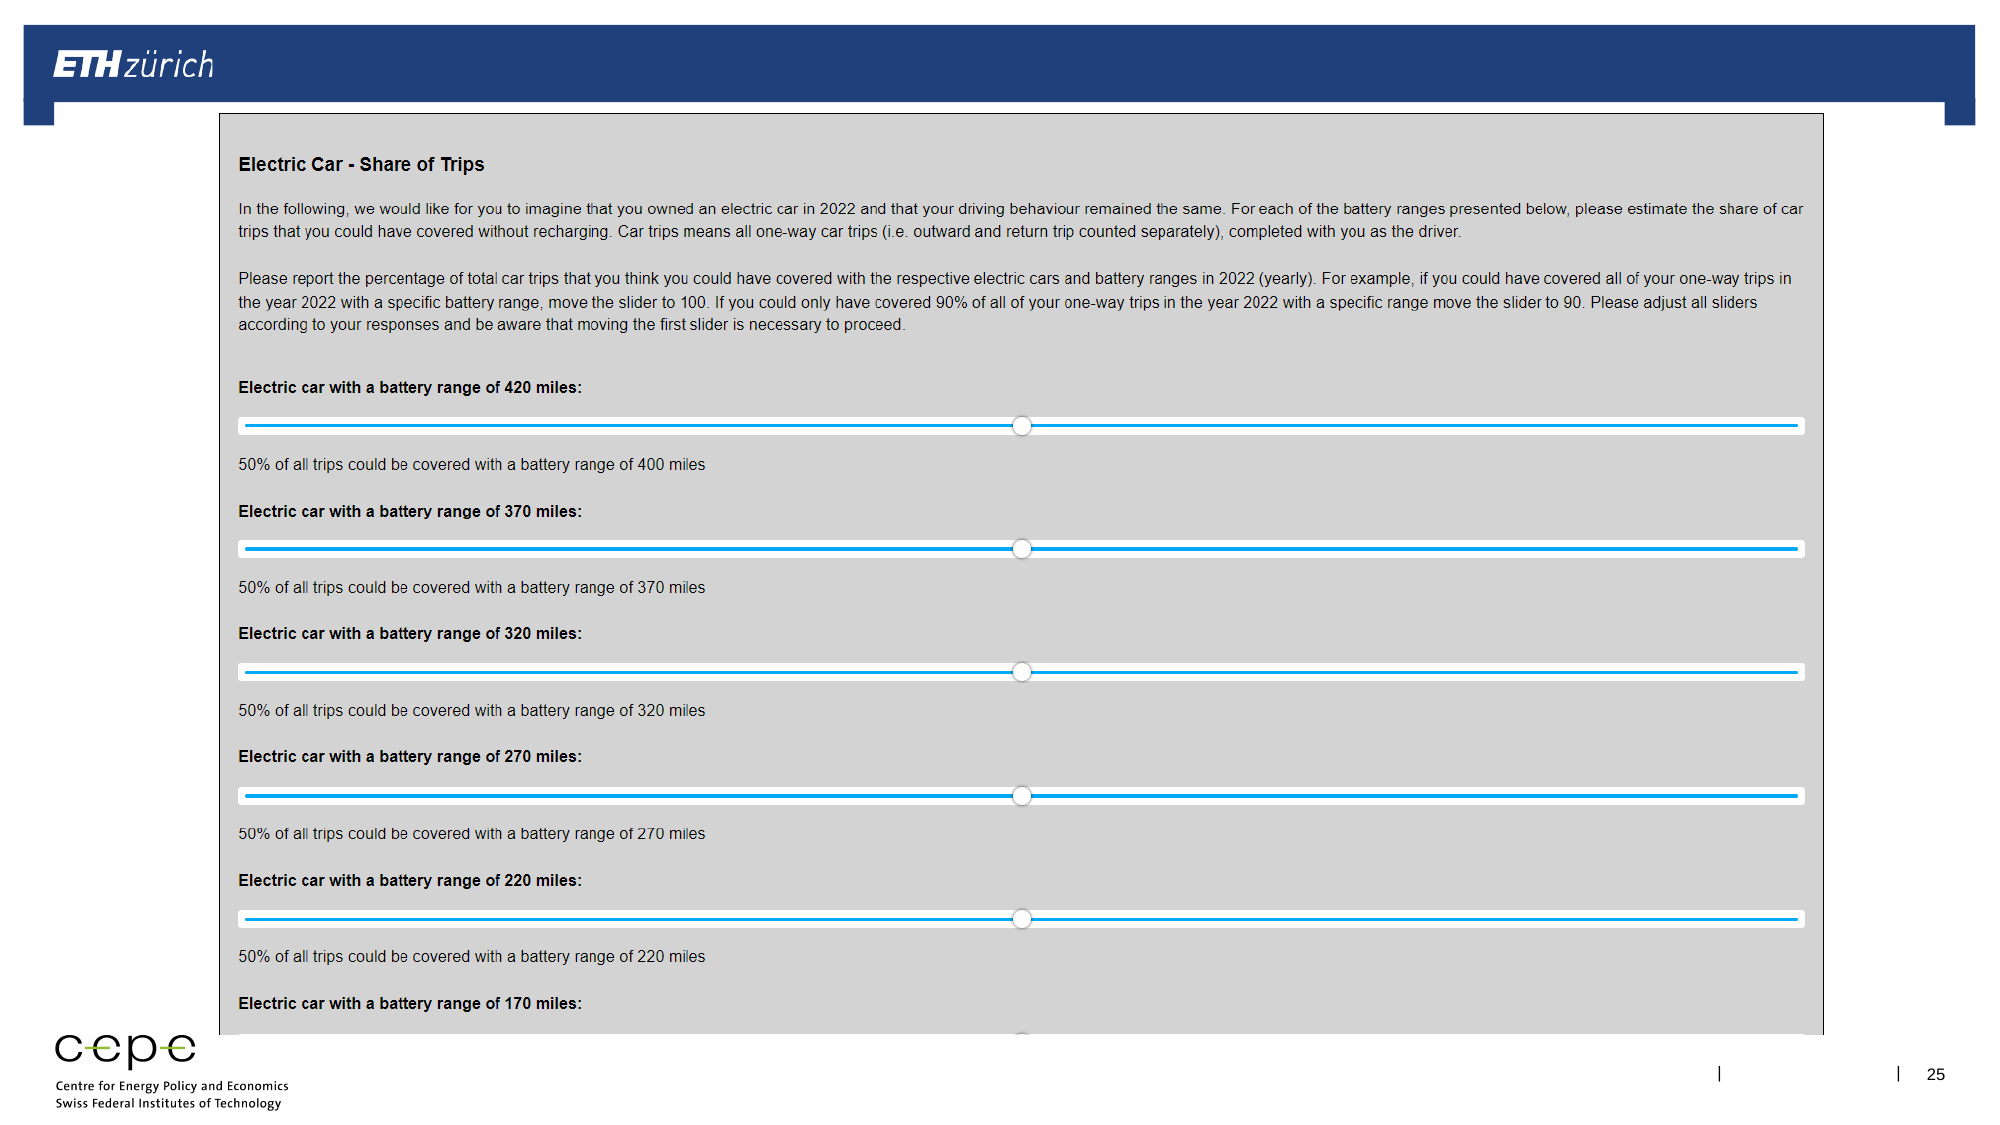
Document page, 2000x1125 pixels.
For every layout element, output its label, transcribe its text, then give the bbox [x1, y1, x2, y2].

slide_number 25 [1906, 1034, 1966, 1112]
picture [54, 104, 1826, 1112]
